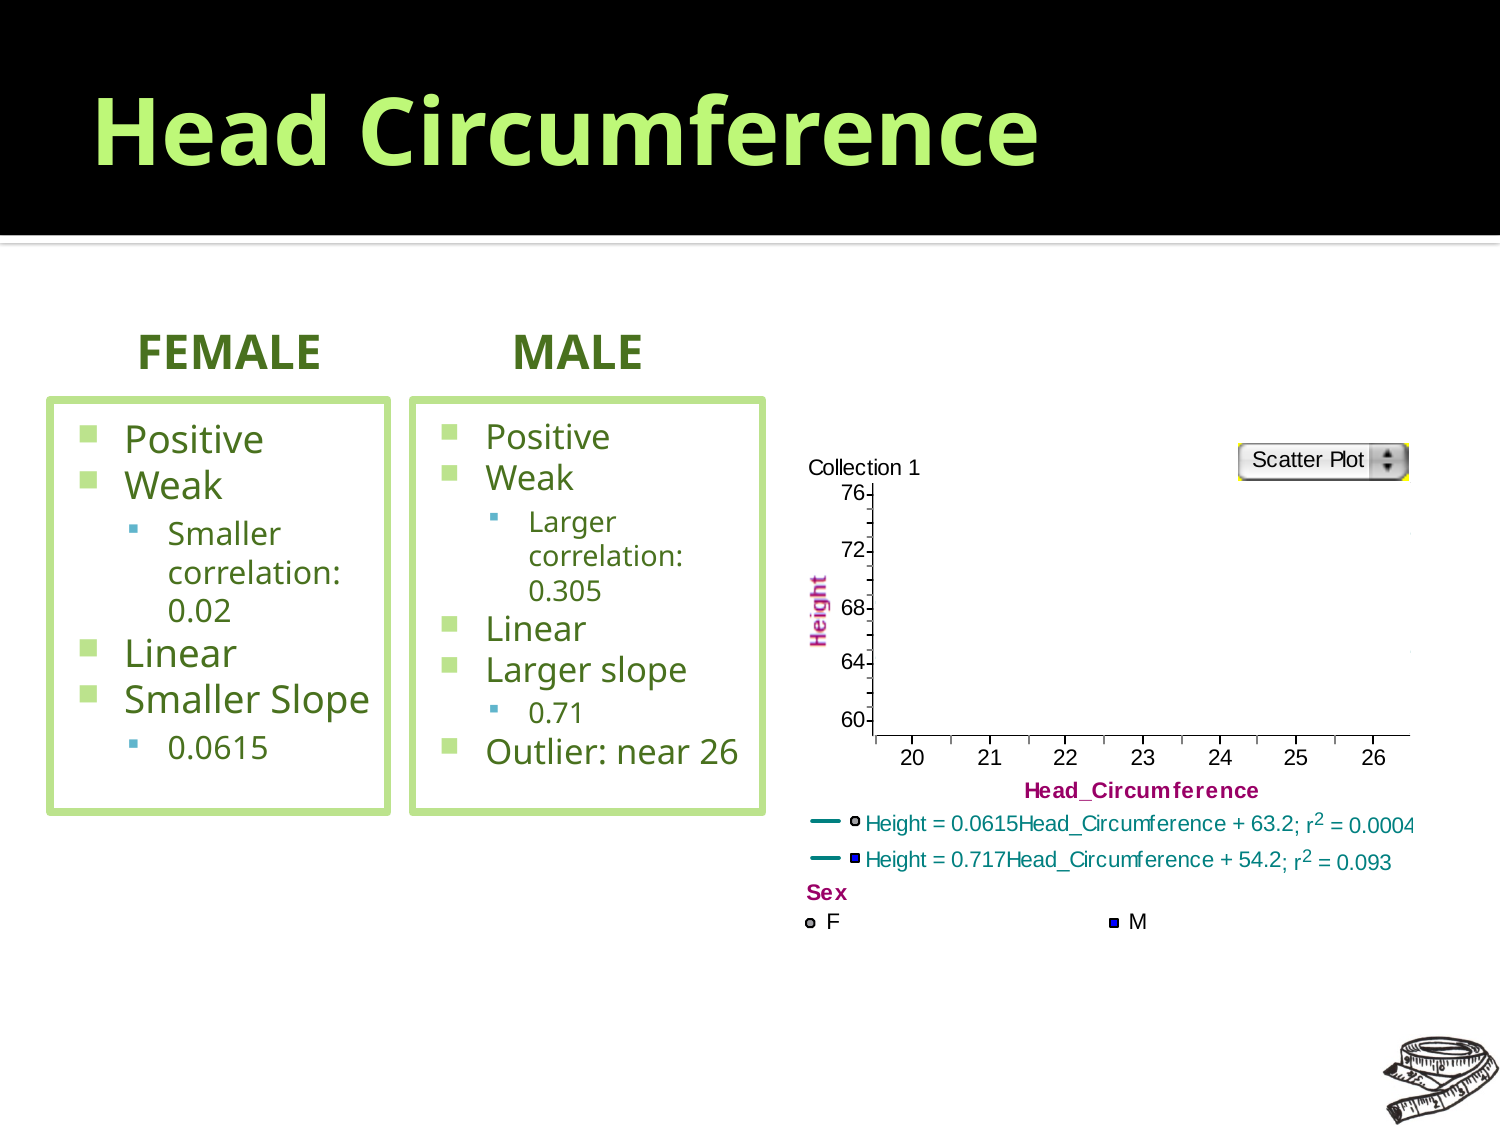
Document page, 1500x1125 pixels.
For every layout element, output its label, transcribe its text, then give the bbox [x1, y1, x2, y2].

list Female [112, 287, 487, 405]
title Head Circumference [75, 24, 1425, 231]
list Male [487, 287, 1151, 405]
picture [1380, 1034, 1500, 1125]
list Positive Weak Larger correlation: 0.305 Linear Larger slope 0.71 Outlier: near 26 [409, 396, 766, 816]
list Positive Weak Smaller correlation: 0.02 Linear Smaller Slope 0.0615 [46, 396, 391, 816]
picture [799, 437, 1413, 938]
